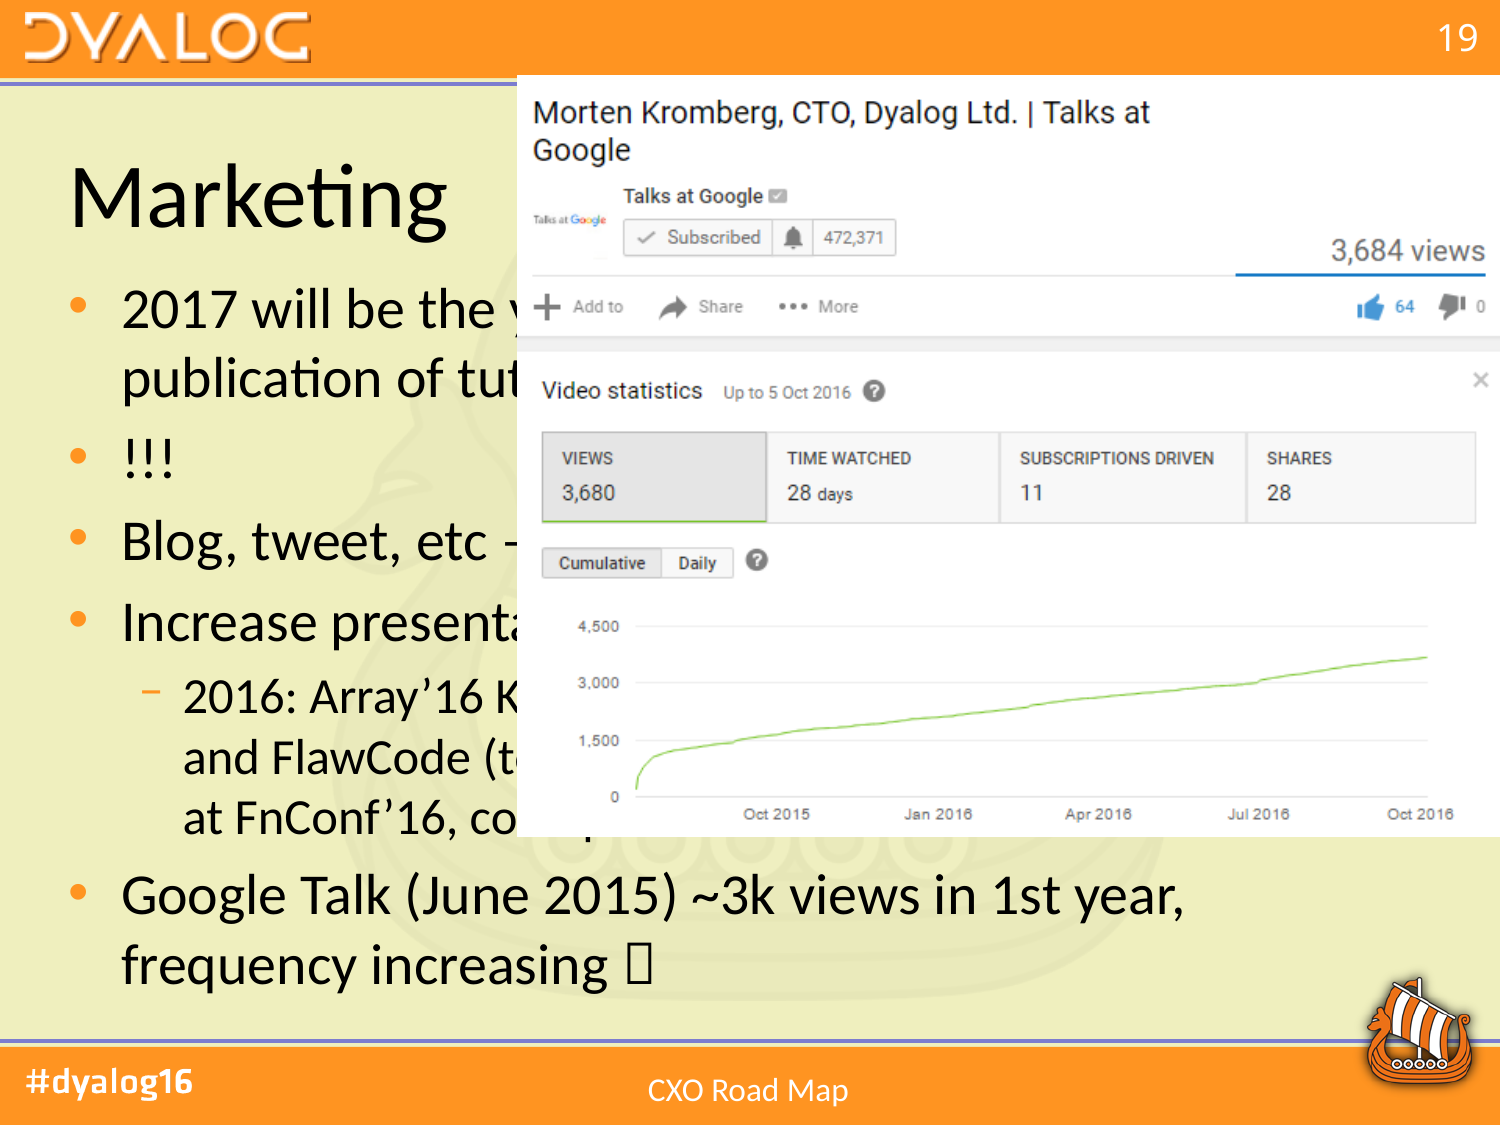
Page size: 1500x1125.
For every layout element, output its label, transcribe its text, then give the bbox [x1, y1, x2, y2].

list 2017 will be the year where we achieve regular publication of tutorials and training materials !!! Blog, tweet, etc – and play Code Golf Increase presentations outside APL community 2016: Array’16 Keynote, podcasts: FunctionalGeekery 65 and FlawCode (to come), two presentations + APL workshop at FnConf’16, colloquium at U of Portland OR Google Talk (June 2015) ~3k views in 1st year, frequency increasing  [53, 262, 1436, 1005]
title Marketing [53, 125, 511, 256]
picture [330, 75, 1500, 837]
footer CXO Road Map [215, 1058, 1282, 1118]
picture [25, 12, 311, 63]
picture [1352, 964, 1486, 1098]
picture [1, 1045, 216, 1124]
